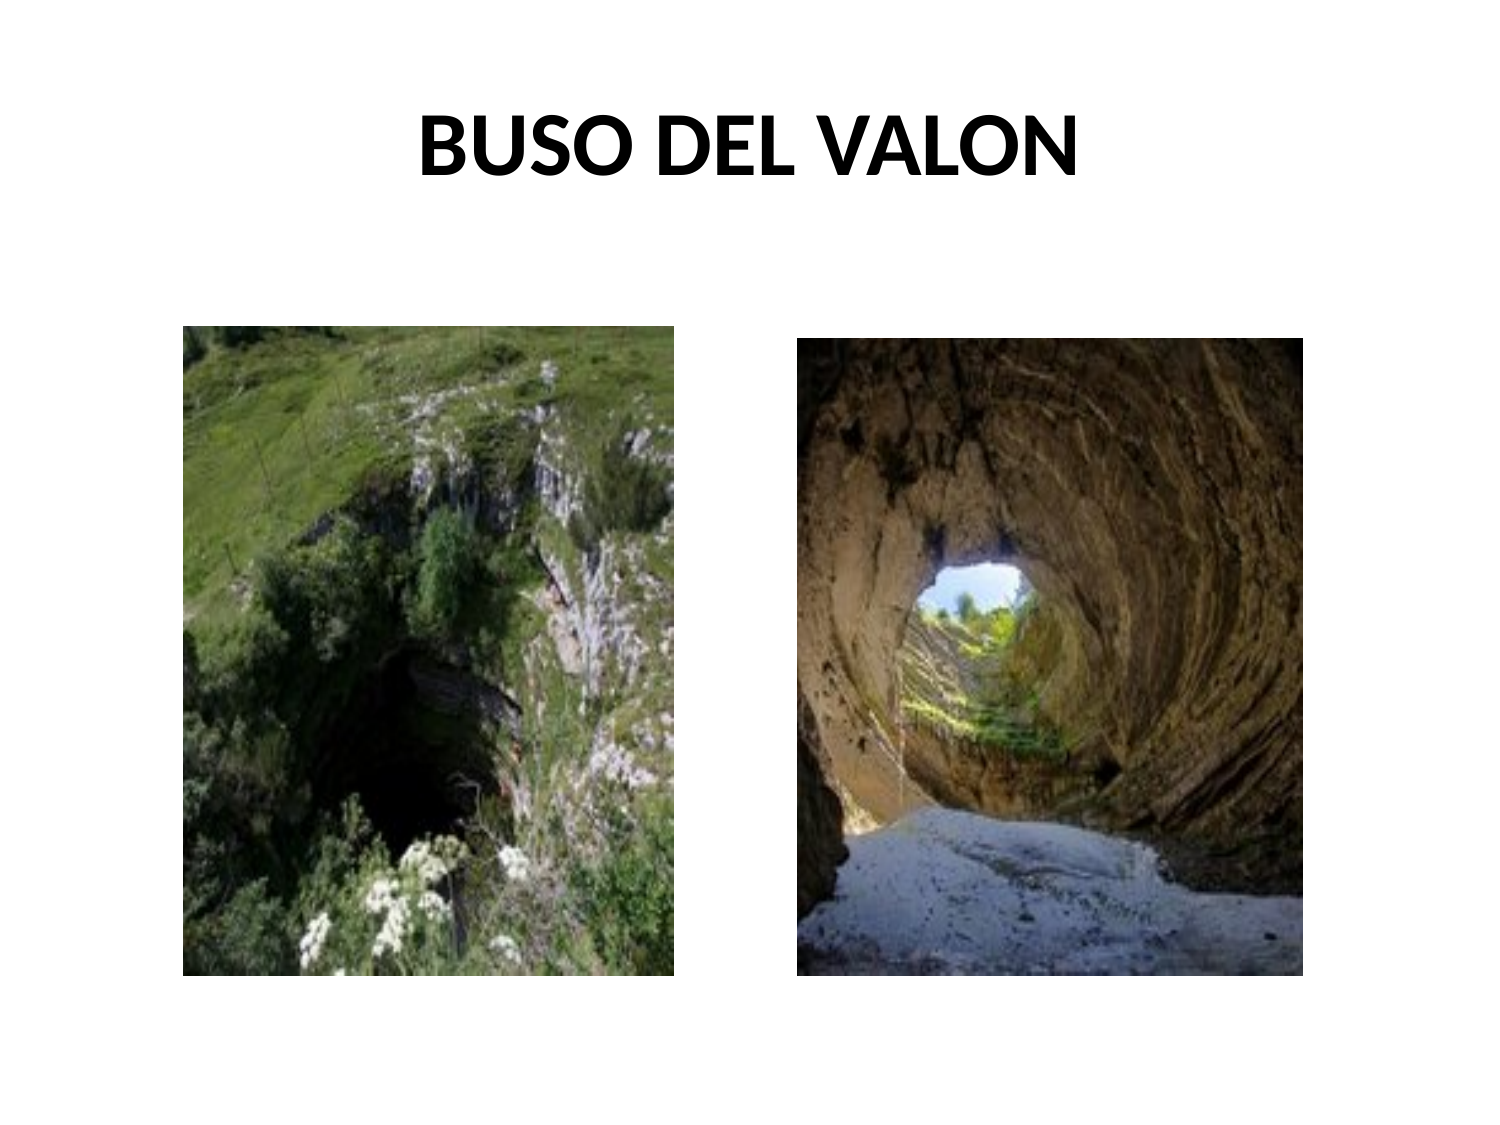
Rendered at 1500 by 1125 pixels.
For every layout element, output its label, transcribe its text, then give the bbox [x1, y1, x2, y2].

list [796, 337, 1303, 977]
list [182, 326, 674, 977]
title BUSO DEL VALON [75, 45, 1425, 233]
